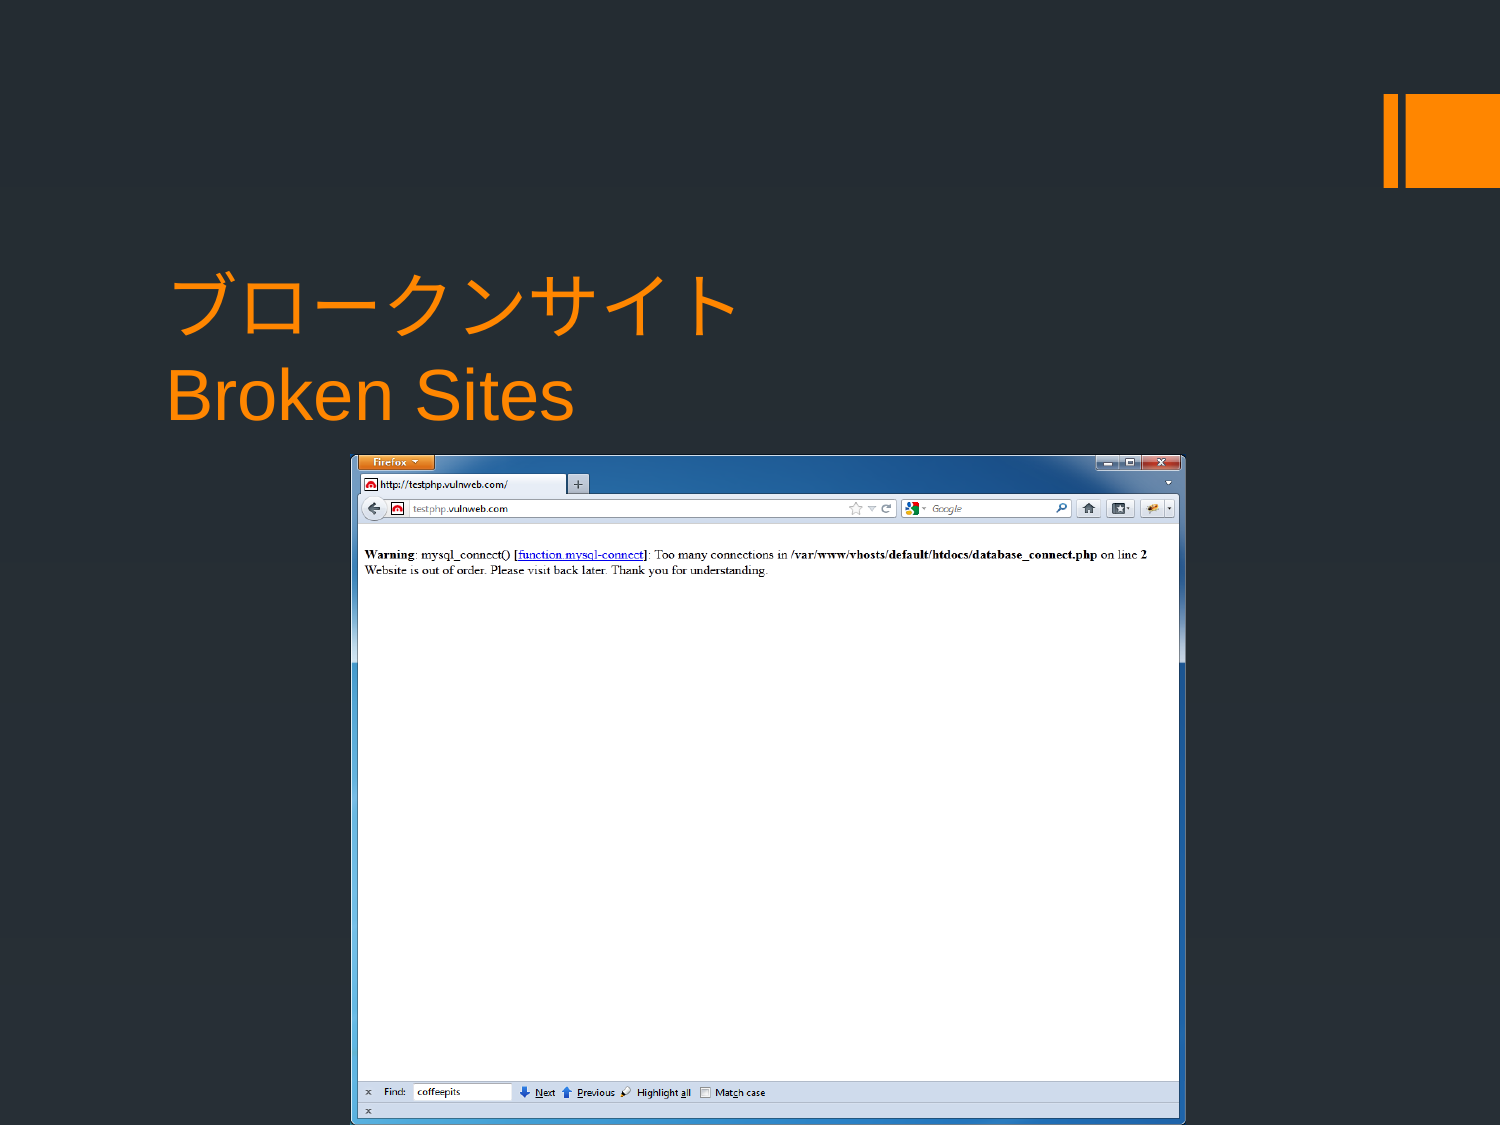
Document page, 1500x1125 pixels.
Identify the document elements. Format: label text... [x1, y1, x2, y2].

title ブロークンサイト Broken Sites [150, 253, 1350, 443]
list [349, 453, 1186, 1125]
